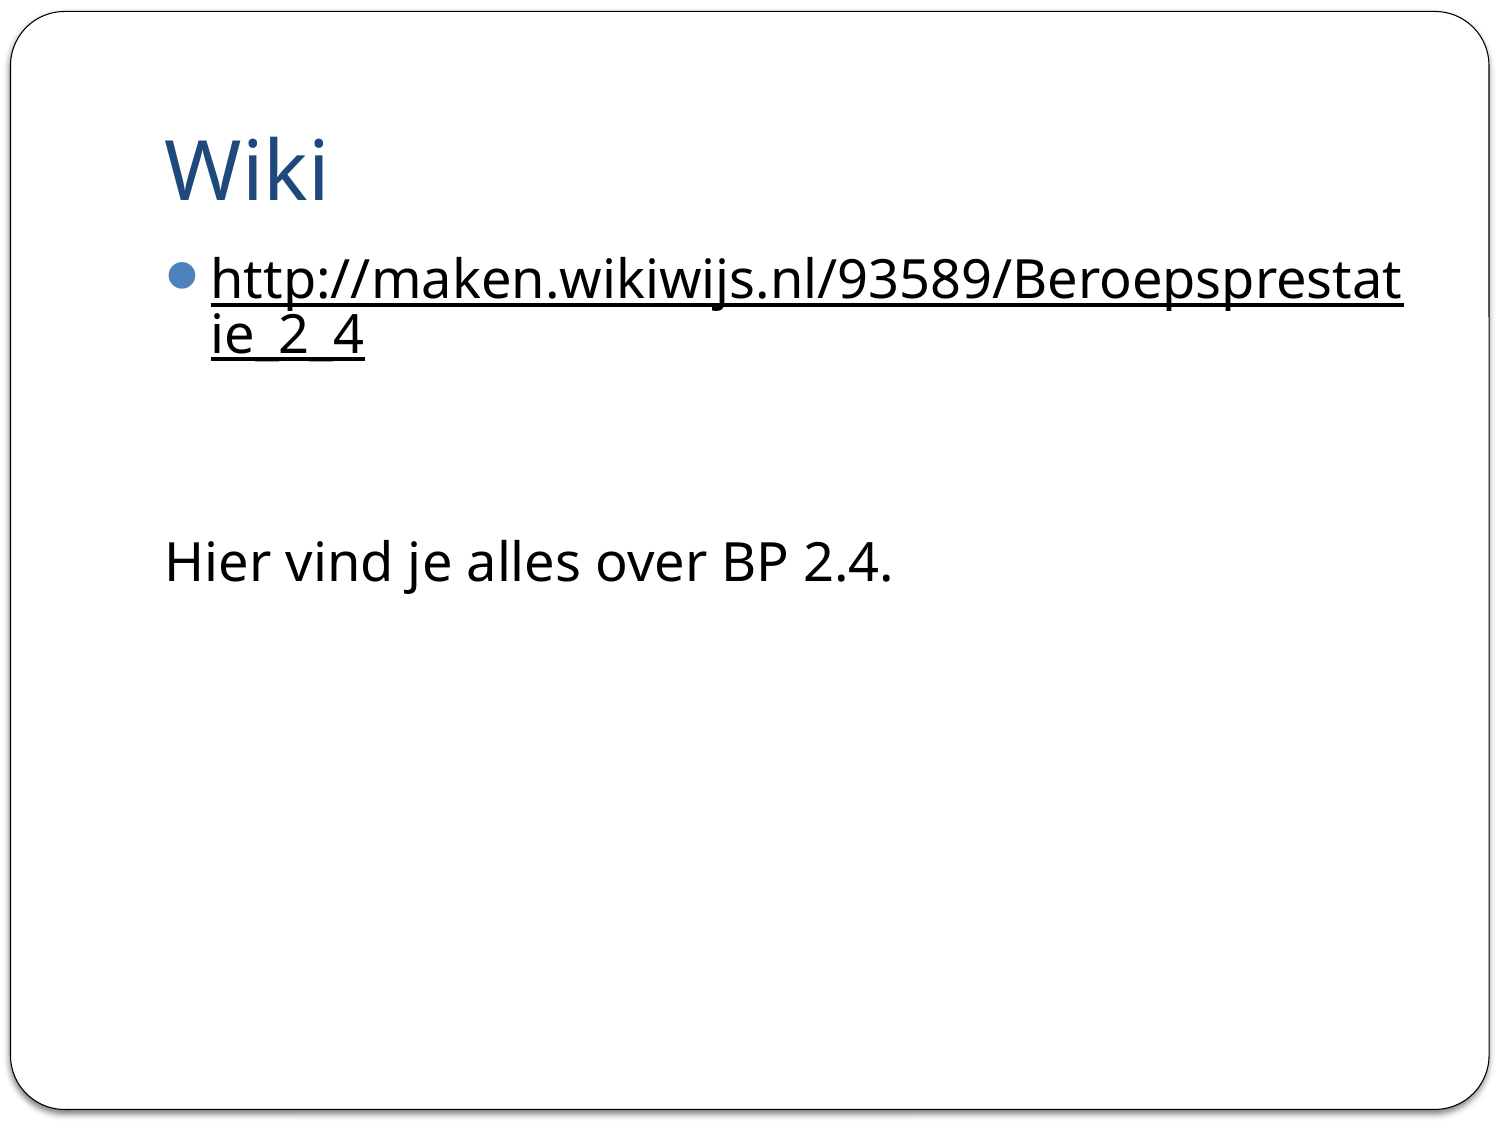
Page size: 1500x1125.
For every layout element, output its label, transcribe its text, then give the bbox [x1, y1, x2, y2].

title Wiki [150, 45, 1425, 233]
list http://maken.wikiwijs.nl/93589/Beroepsprestatie_2_4 Hier vind je alles over BP 2.4. [150, 237, 1425, 988]
